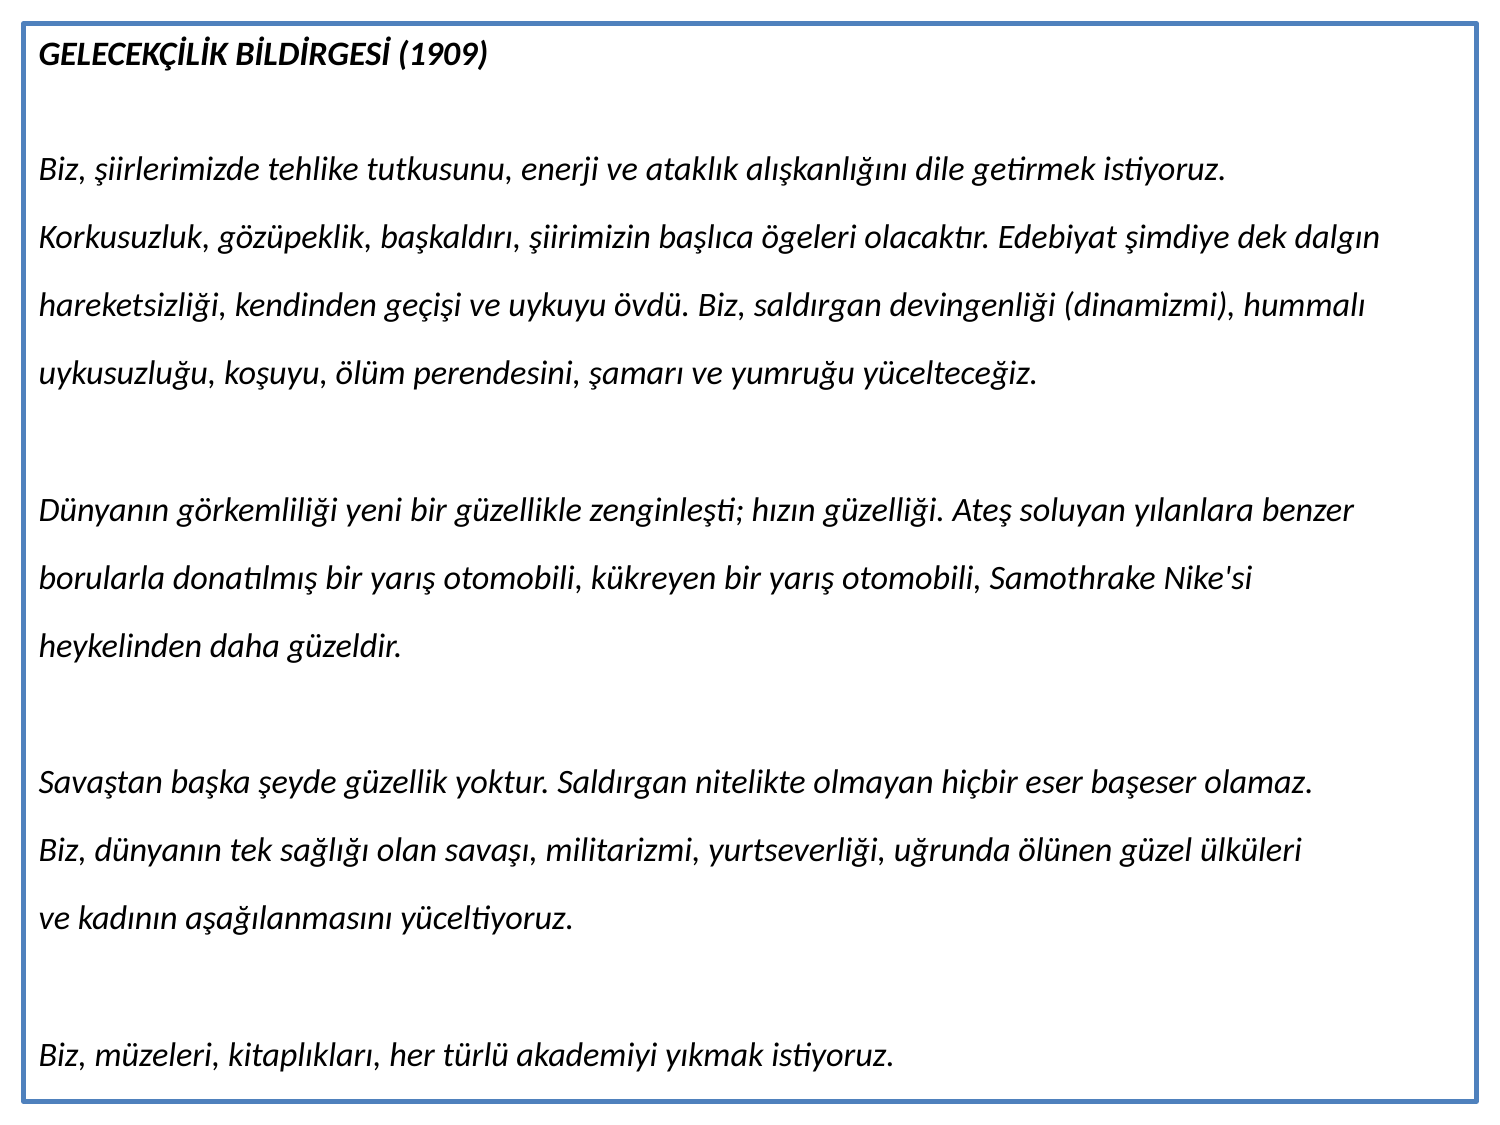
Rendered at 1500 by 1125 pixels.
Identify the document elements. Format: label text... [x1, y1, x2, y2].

list GELECEKÇİLİK BİLDİRGESİ (1909) Biz, şiirlerimizde tehlike tutkusunu, enerji ve ataklık alışkanlığını dile getirmek istiyoruz. Korkusuzluk, gözüpeklik, başkaldırı, şiirimizin başlıca ögeleri olacaktır. Edebiyat şimdiye dek dalgın hareketsizliği, kendinden geçişi ve uykuyu övdü. Biz, saldırgan devingenliği (dinamizmi), hummalı uykusuzluğu, koşuyu, ölüm perendesini, şamarı ve yumruğu yücelteceğiz. Dünyanın görkemliliği yeni bir güzellikle zenginleşti; hızın güzelliği. Ateş soluyan yılanlara benzer borularla donatılmış bir yarış otomobili, kükreyen bir yarış otomobili, Samothrake Nike'si heykelinden daha güzeldir. Savaştan başka şeyde güzellik yoktur. Saldırgan nitelikte olmayan hiçbir eser başeser olamaz. Biz, dünyanın tek sağlığı olan savaşı, militarizmi, yurtseverliği, uğrunda ölünen güzel ülküleri ve kadının aşağılanmasını yüceltiyoruz. Biz, müzeleri, kitaplıkları, her türlü akademiyi yıkmak istiyoruz. [21, 21, 1479, 1104]
